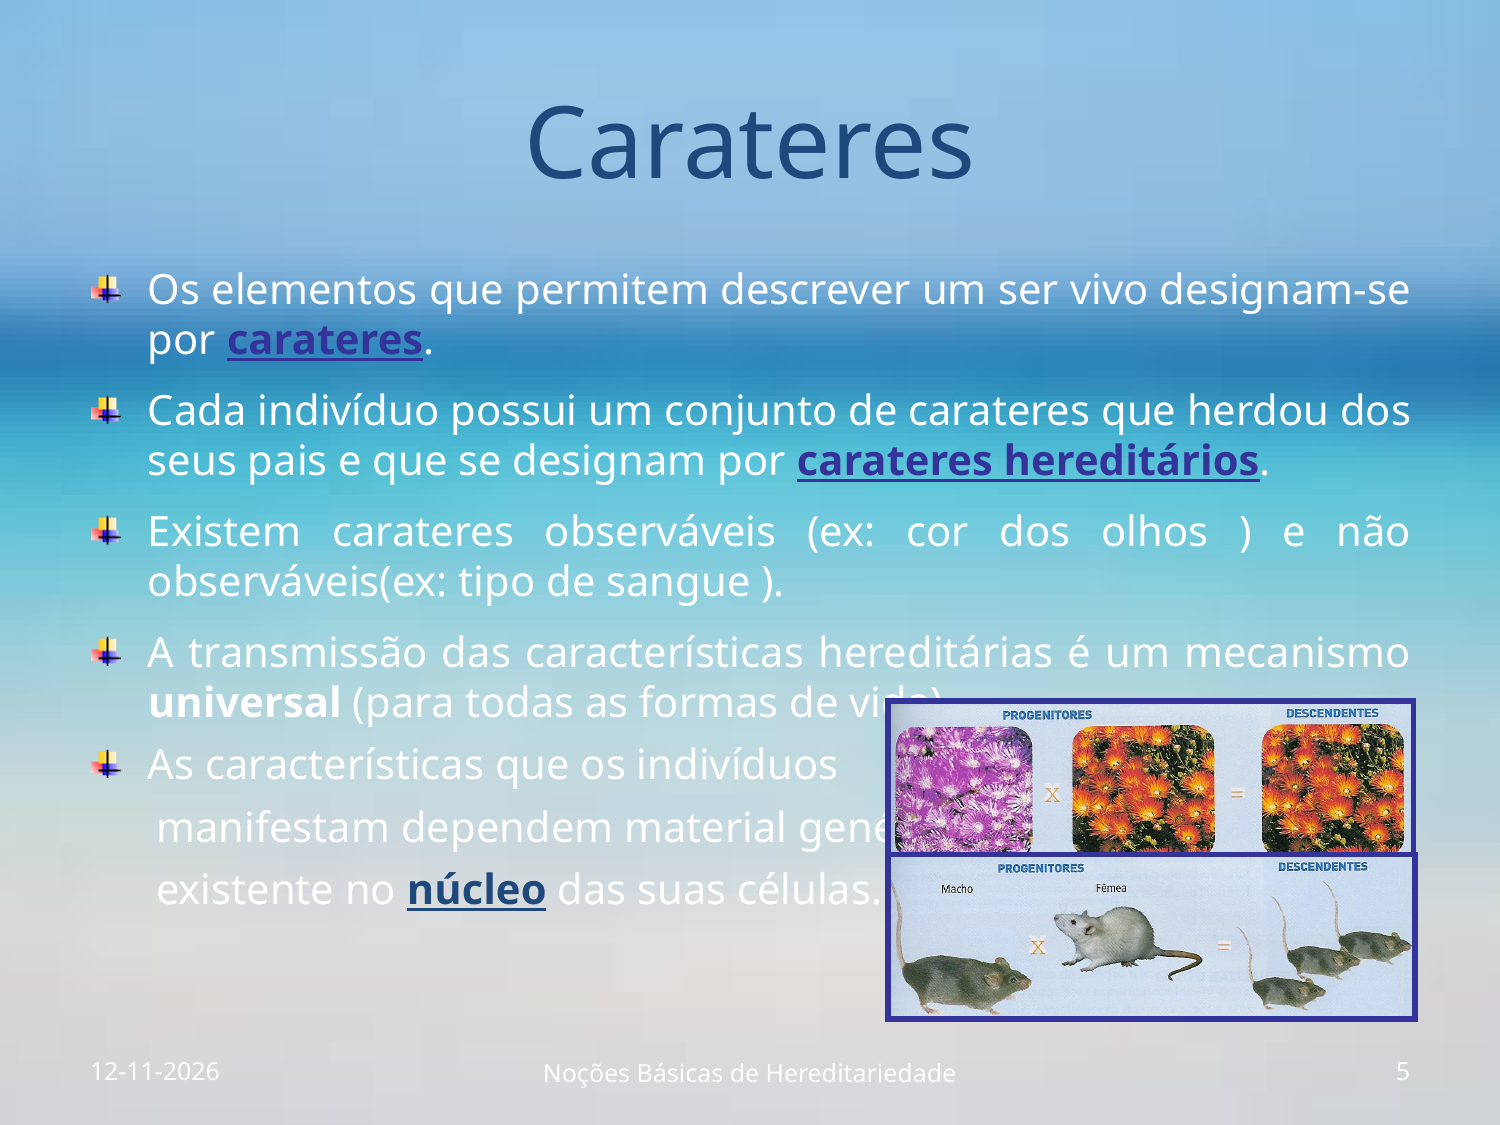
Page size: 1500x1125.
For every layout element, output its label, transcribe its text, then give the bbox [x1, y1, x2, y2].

title Carateres [75, 45, 1425, 233]
list Os elementos que permitem descrever um ser vivo designam-se por carateres. Cada indivíduo possui um conjunto de carateres que herdou dos seus pais e que se designam por carateres hereditários. Existem carateres observáveis (ex: cor dos olhos ) e não observáveis(ex: tipo de sangue ). A transmissão das características hereditárias é um mecanismo universal (para todas as formas de vida). As características que os indivíduos manifestam dependem material genético existente no núcleo das suas células. [76, 255, 1427, 1012]
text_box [891, 857, 1412, 1016]
footer Noções Básicas de Hereditariedade [512, 1042, 988, 1103]
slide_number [75, 1042, 425, 1103]
slide_number 5 [1074, 1042, 1425, 1103]
picture [0, 0, 1500, 1125]
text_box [891, 703, 1411, 857]
